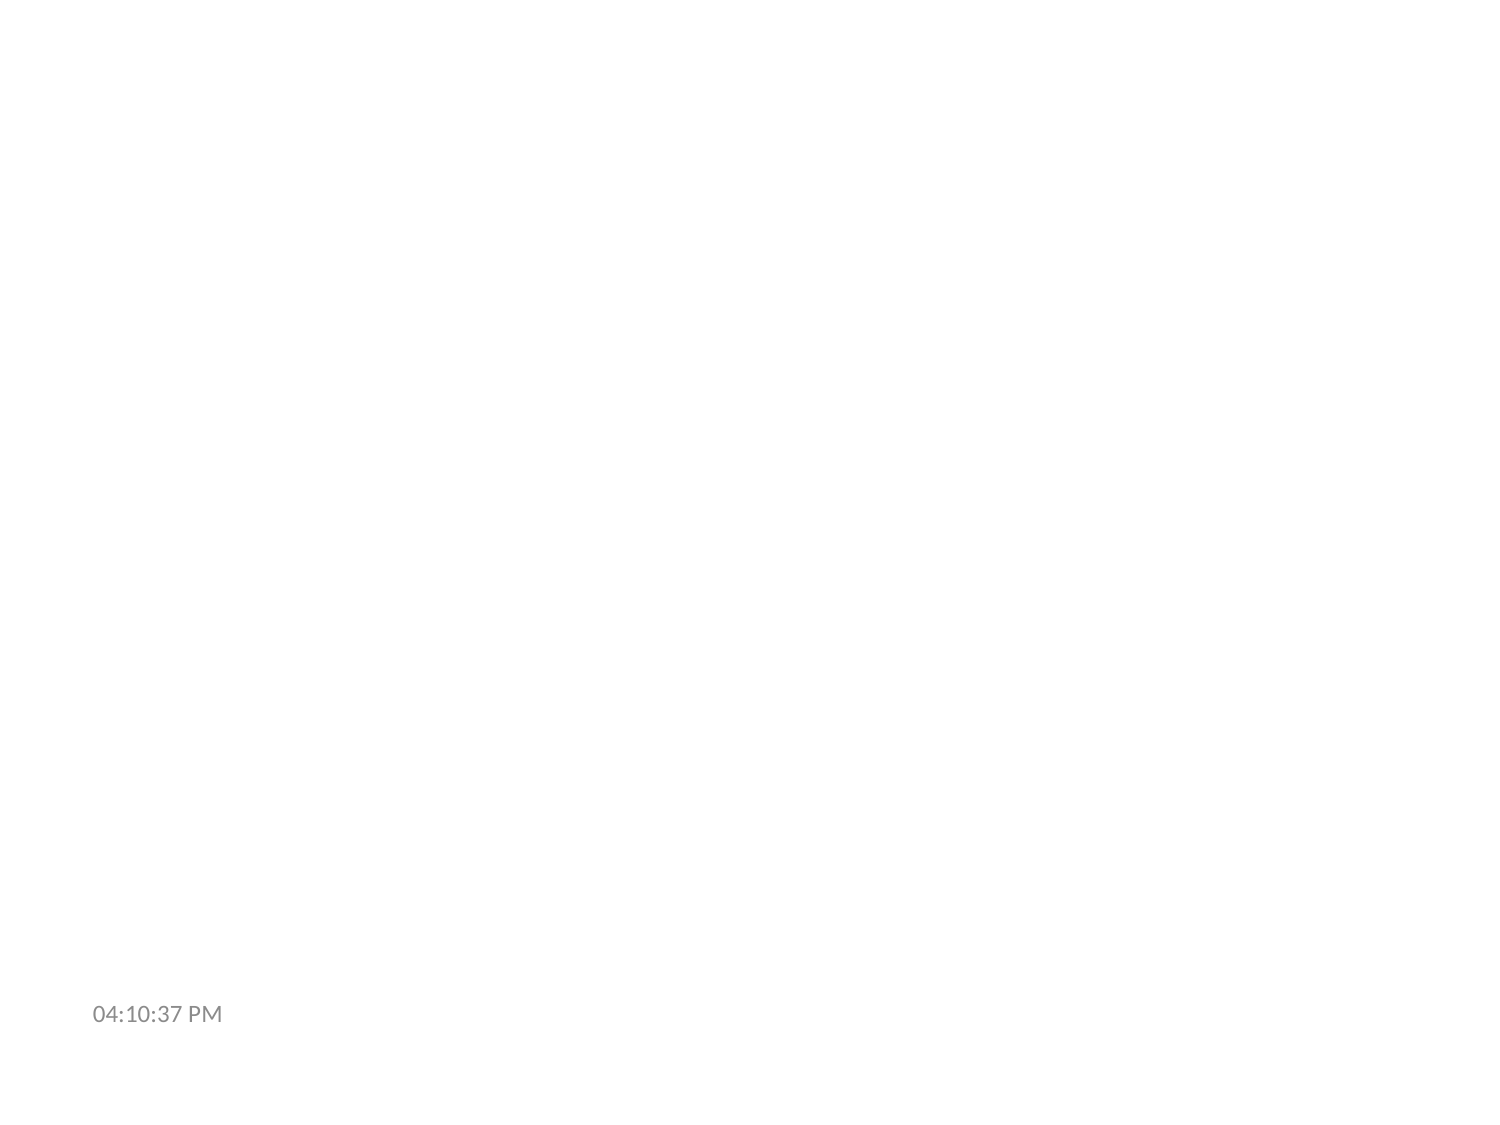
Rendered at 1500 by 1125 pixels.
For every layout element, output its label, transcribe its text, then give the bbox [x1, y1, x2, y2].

text_box 3:35:09 PM [77, 982, 428, 1043]
